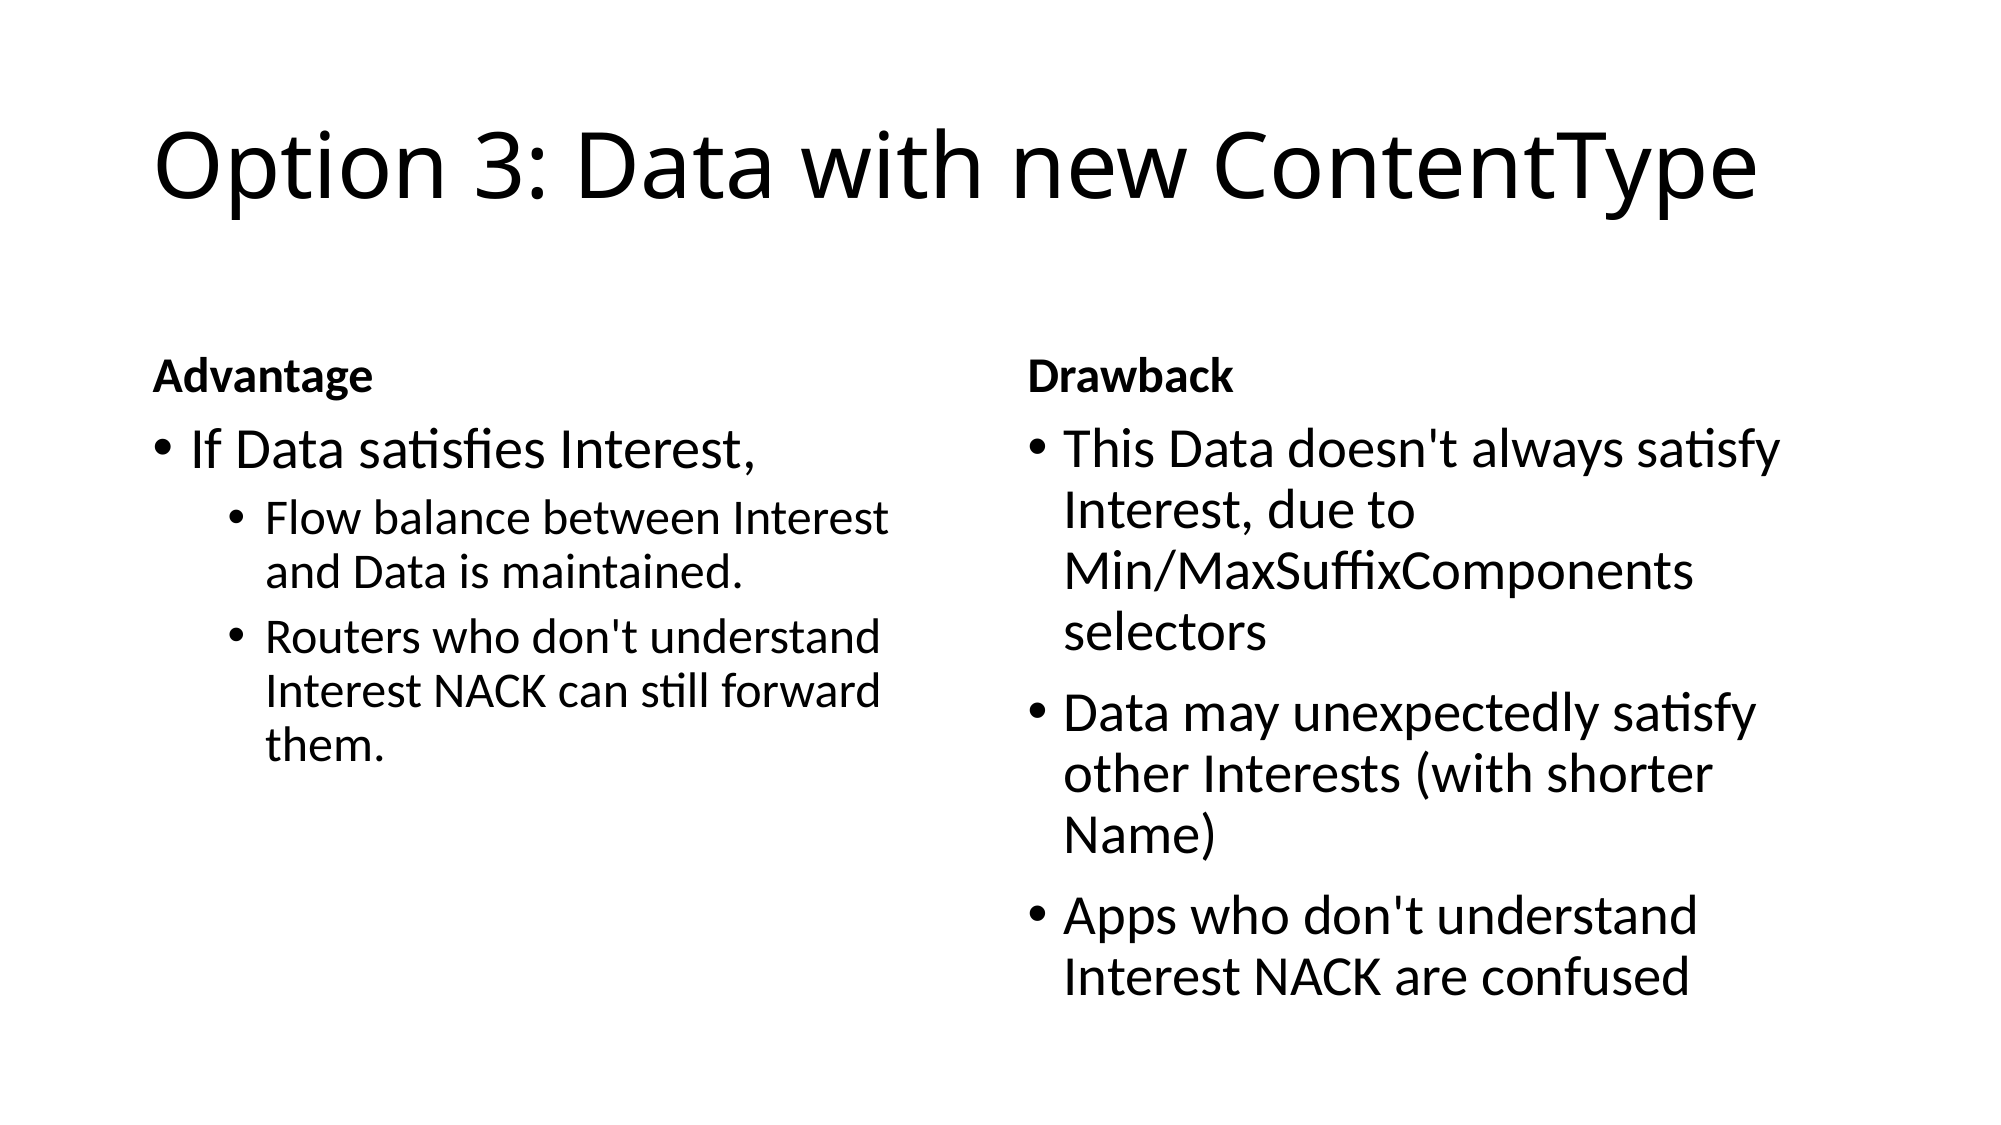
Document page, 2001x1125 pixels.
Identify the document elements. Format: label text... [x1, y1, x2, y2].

list If Data satisfies Interest, Flow balance between Interest and Data is maintained. Routers who don't understand Interest NACK can still forward them. [137, 410, 984, 1016]
title Option 3: Data with new ContentType [137, 59, 1863, 278]
list Advantage [137, 275, 984, 410]
list Drawback [1012, 275, 1863, 410]
list This Data doesn't always satisfy Interest, due to Min/MaxSuffixComponents selectors Data may unexpectedly satisfy other Interests (with shorter Name) Apps who don't understand Interest NACK are confused [1012, 410, 1863, 1016]
